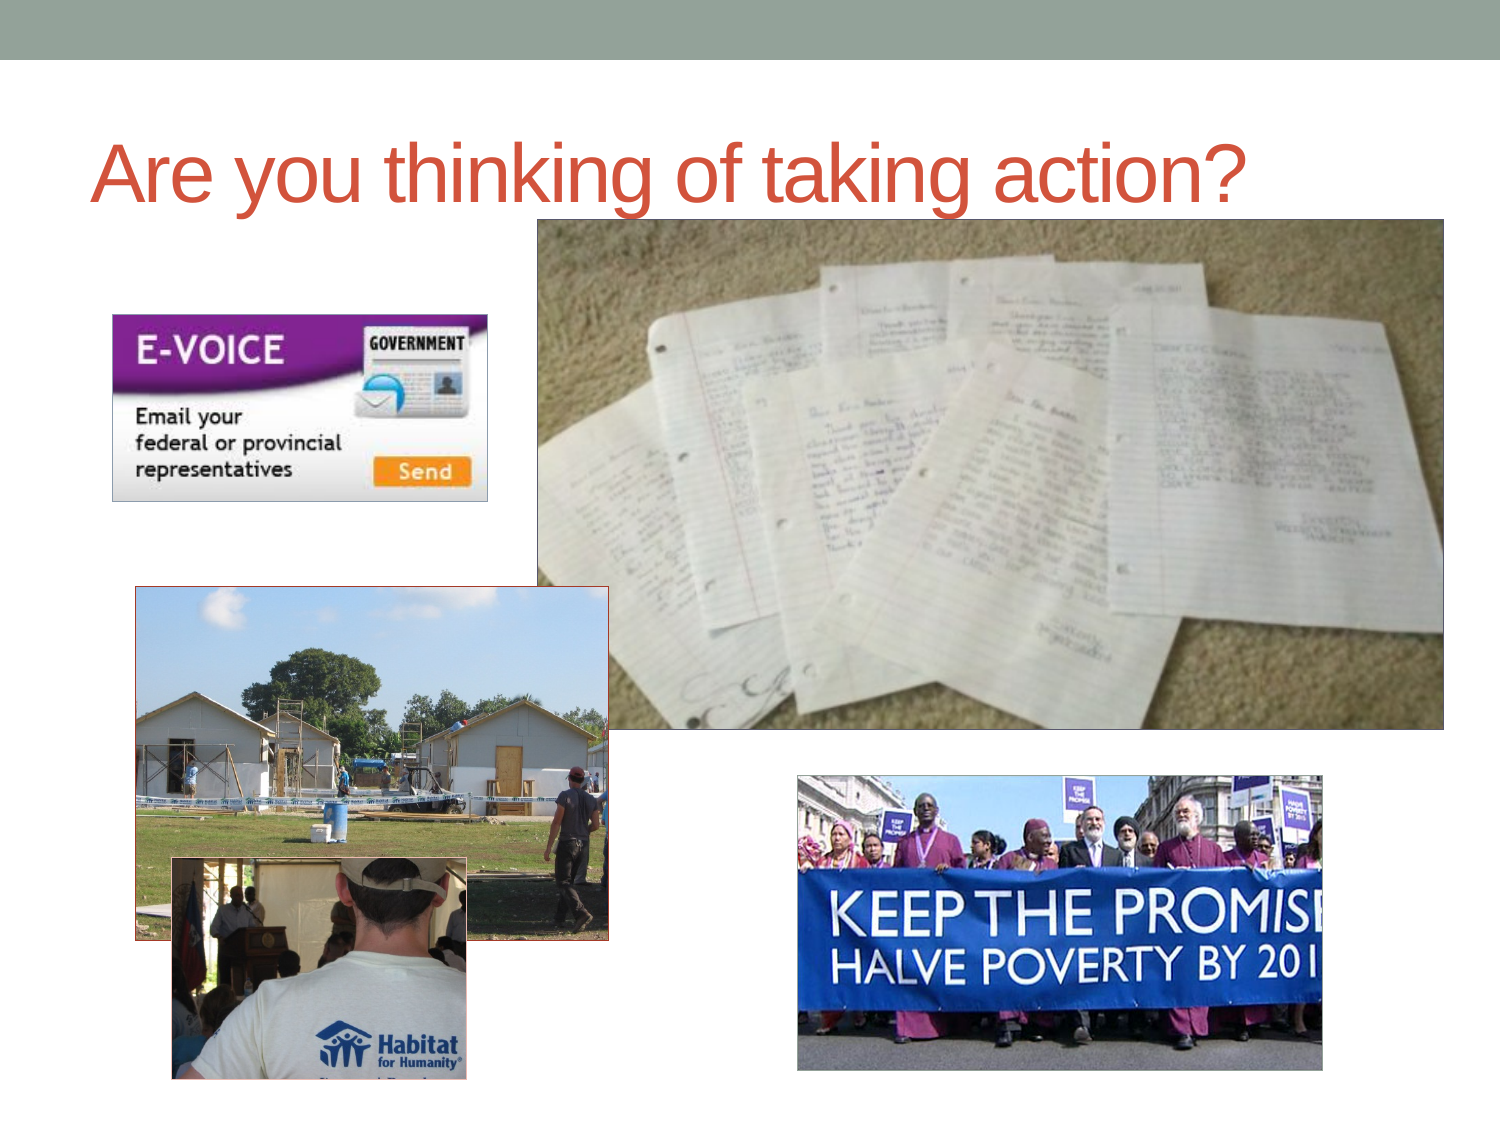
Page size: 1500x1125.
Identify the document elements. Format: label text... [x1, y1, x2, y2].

picture [135, 219, 1444, 1080]
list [111, 314, 488, 503]
picture [796, 774, 1323, 1071]
title Are you thinking of taking action? [75, 87, 1425, 250]
